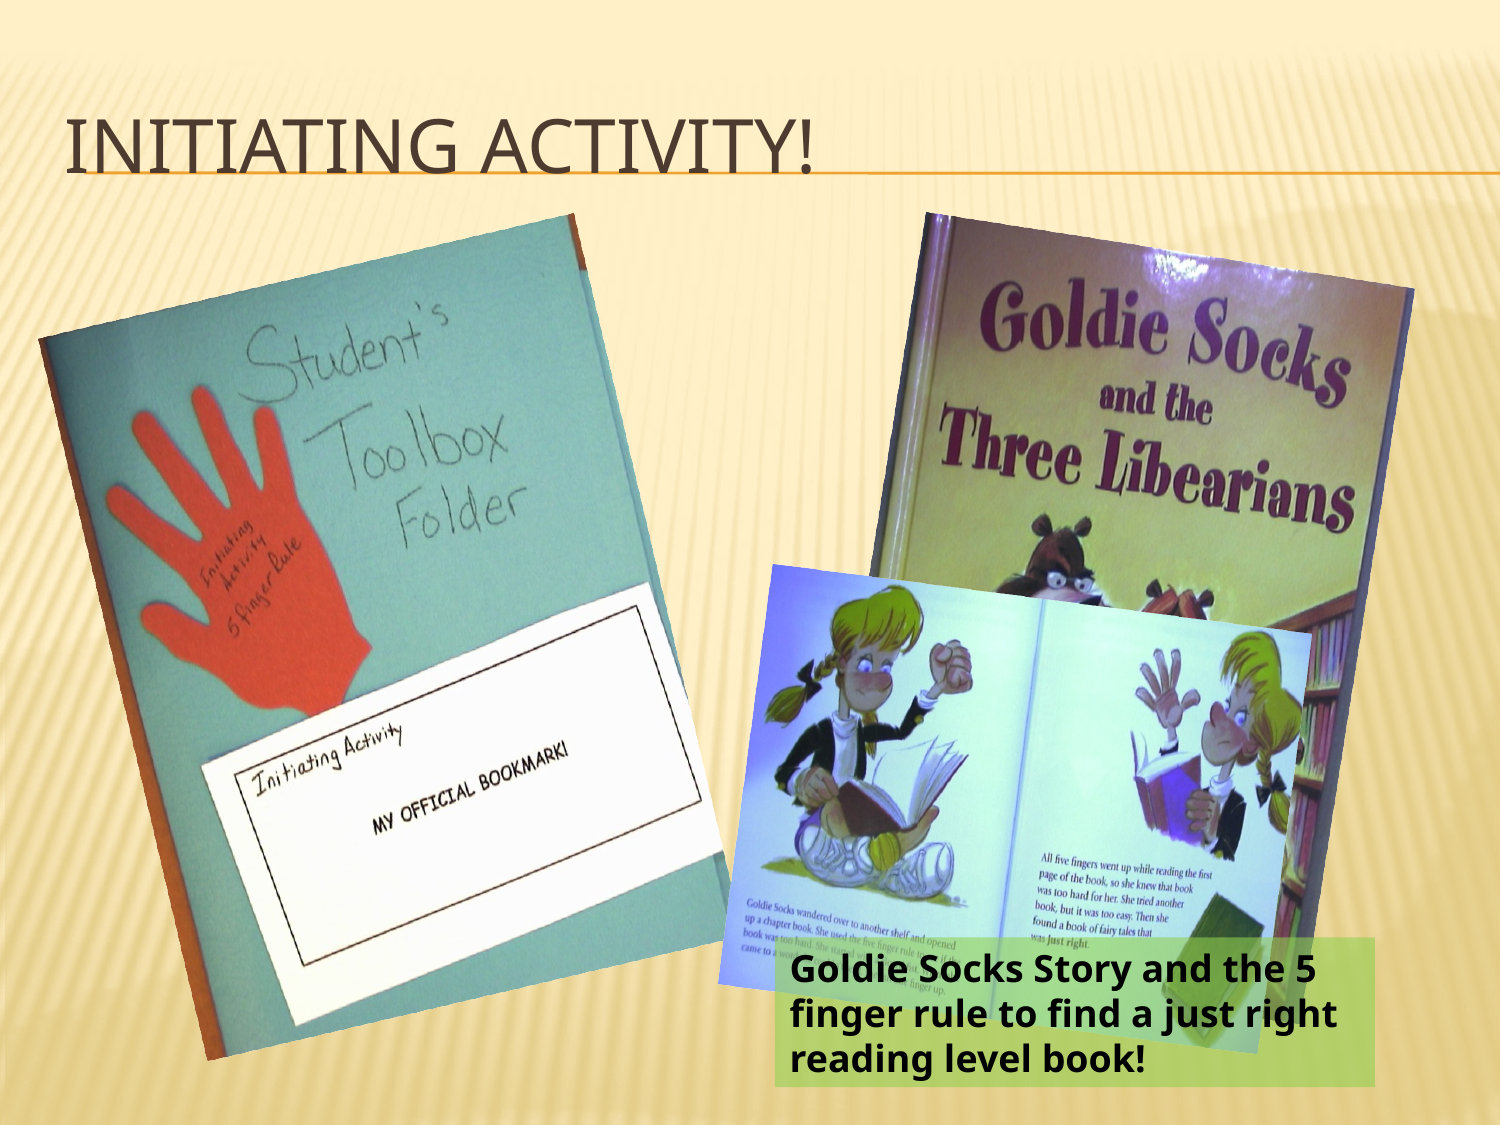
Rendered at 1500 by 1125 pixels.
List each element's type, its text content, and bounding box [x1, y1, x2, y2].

picture [1362, 281, 1414, 624]
picture [668, 619, 740, 987]
picture [742, 213, 1361, 1021]
picture [39, 322, 112, 650]
picture [198, 1018, 388, 1060]
text_box Goldie Socks Story and the 5 finger rule to find a just right reading level book! [774, 937, 1375, 1088]
title INITIATING ACTIVITY! [50, 75, 1475, 213]
picture [356, 214, 585, 265]
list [114, 265, 666, 1009]
